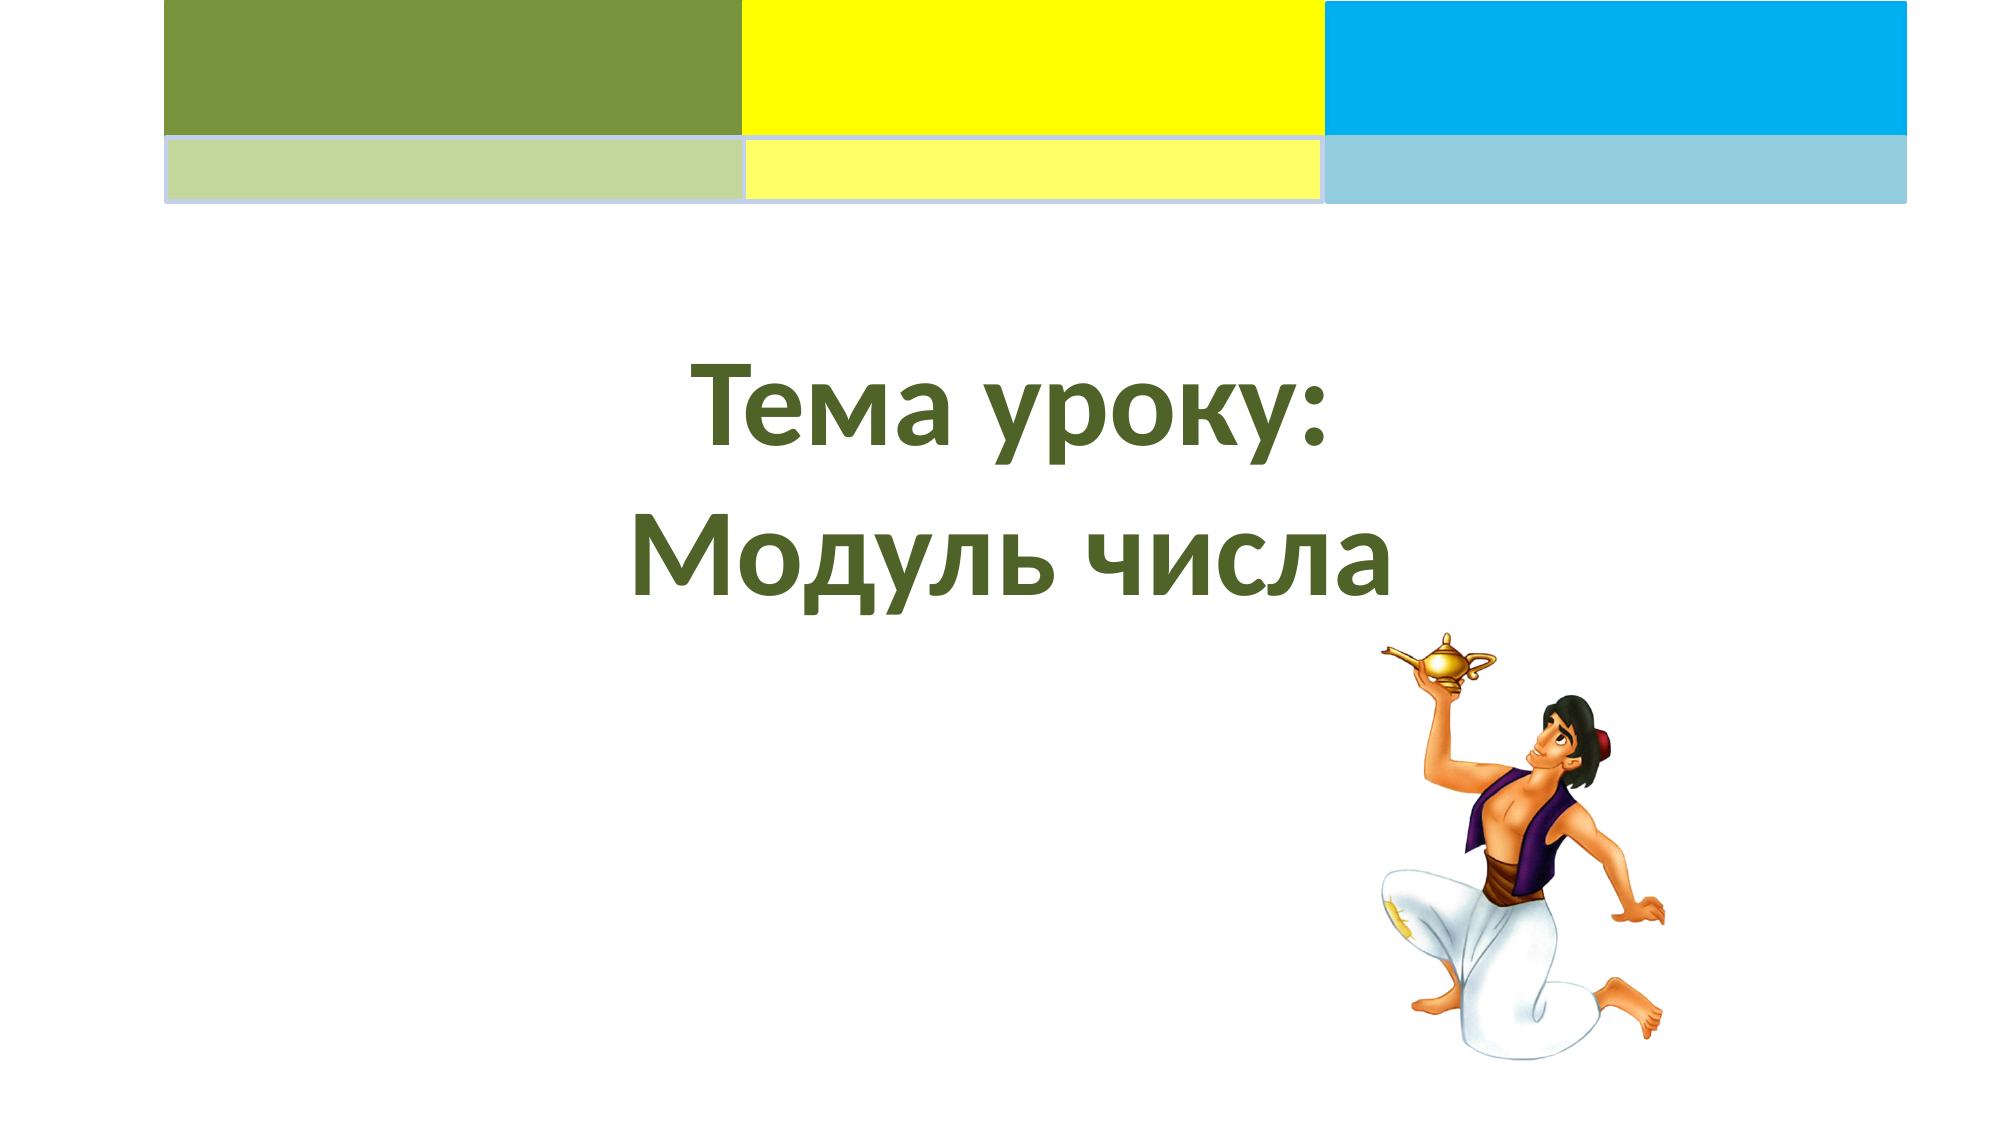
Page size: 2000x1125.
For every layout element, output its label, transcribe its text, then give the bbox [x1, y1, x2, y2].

text_box [742, 0, 1325, 135]
text_box [742, 135, 1325, 204]
picture [1376, 631, 1666, 1061]
text_box [1325, 1, 1907, 135]
text_box [1325, 135, 1907, 204]
text_box [164, 0, 742, 135]
text_box Тема уроку: Модуль числа [559, 312, 1464, 628]
text_box [164, 135, 742, 204]
